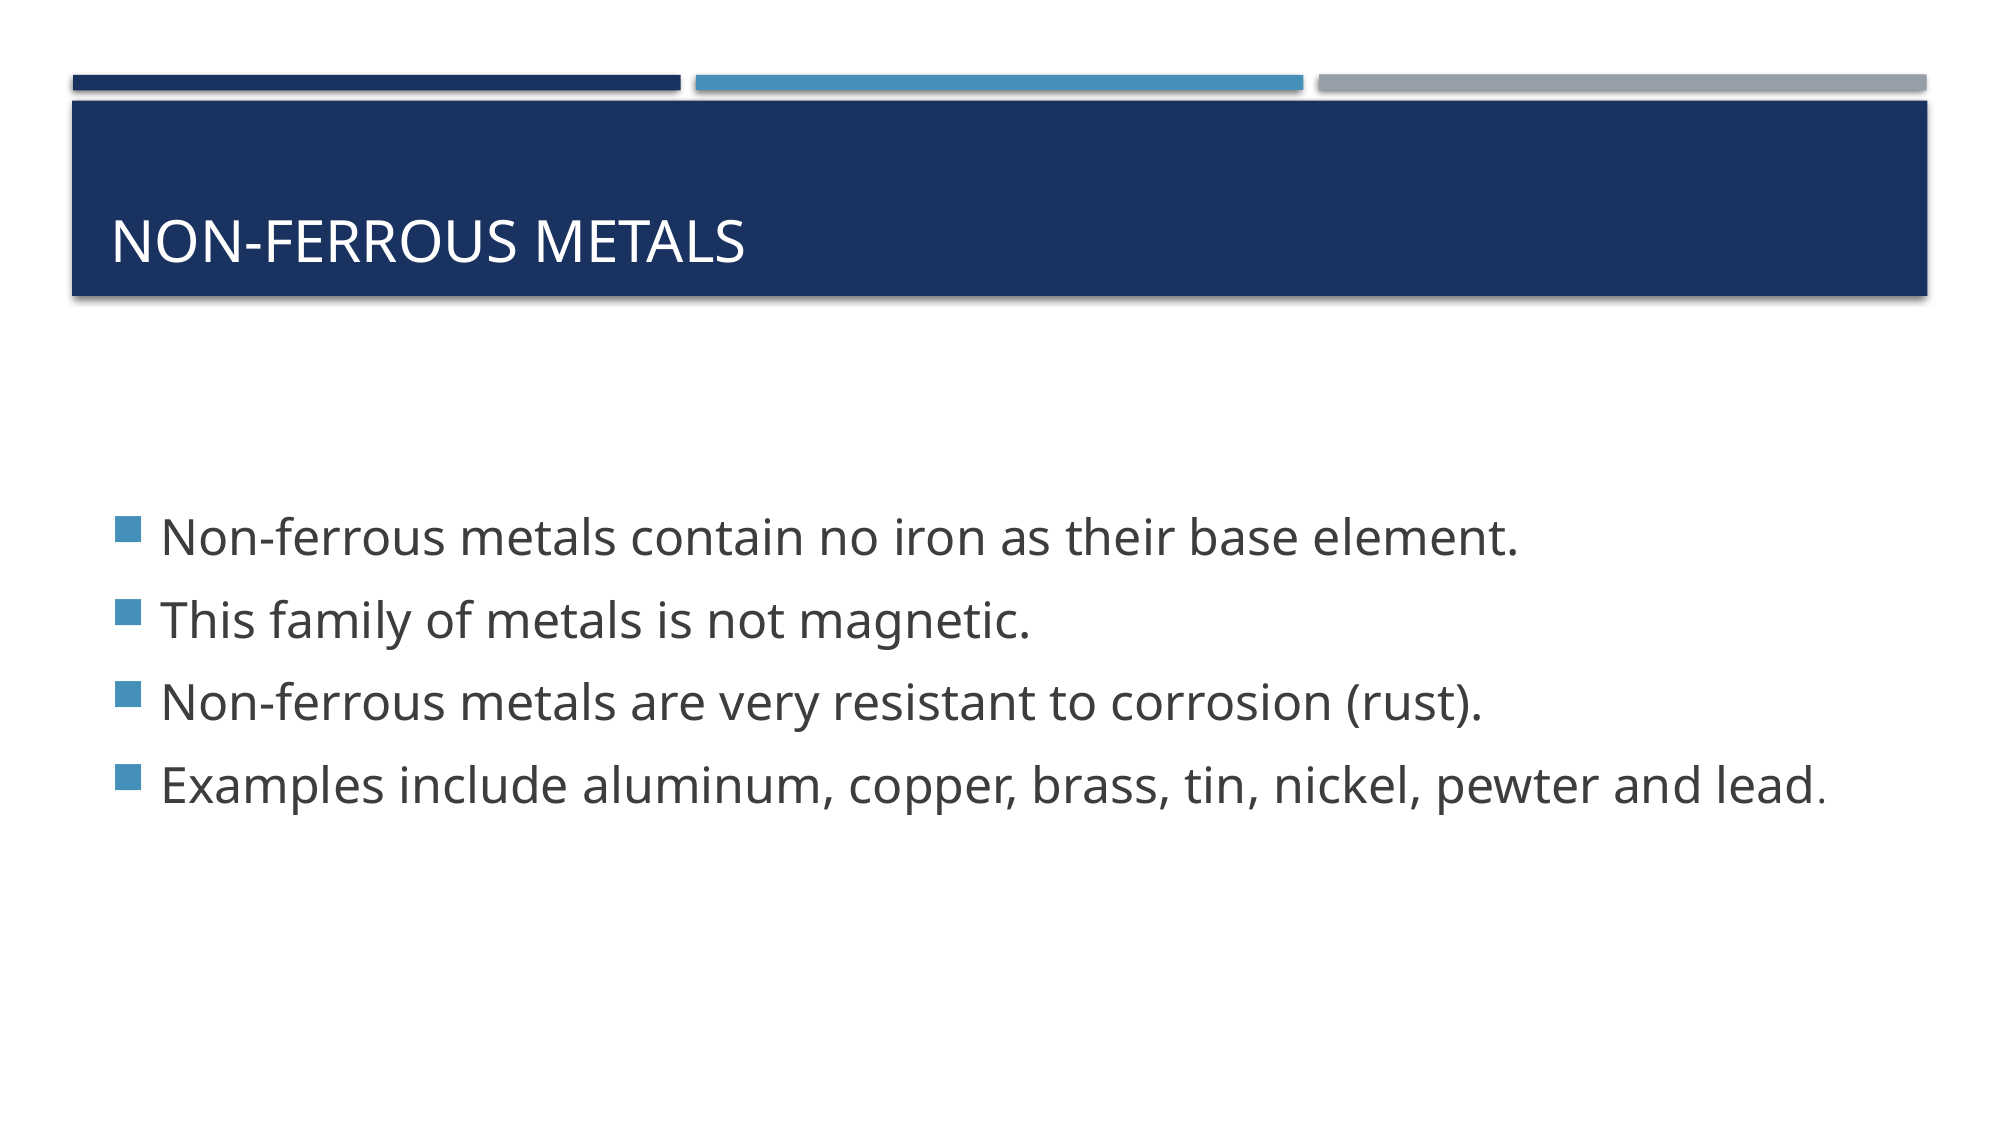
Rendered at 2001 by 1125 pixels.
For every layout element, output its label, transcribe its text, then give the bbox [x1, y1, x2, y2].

list Non-ferrous metals contain no iron as their base element. This family of metals is not magnetic. Non-ferrous metals are very resistant to corrosion (rust). Examples include aluminum, copper, brass, tin, nickel, pewter and lead. [95, 357, 1905, 962]
title Non-ferrous metals [95, 115, 1905, 282]
